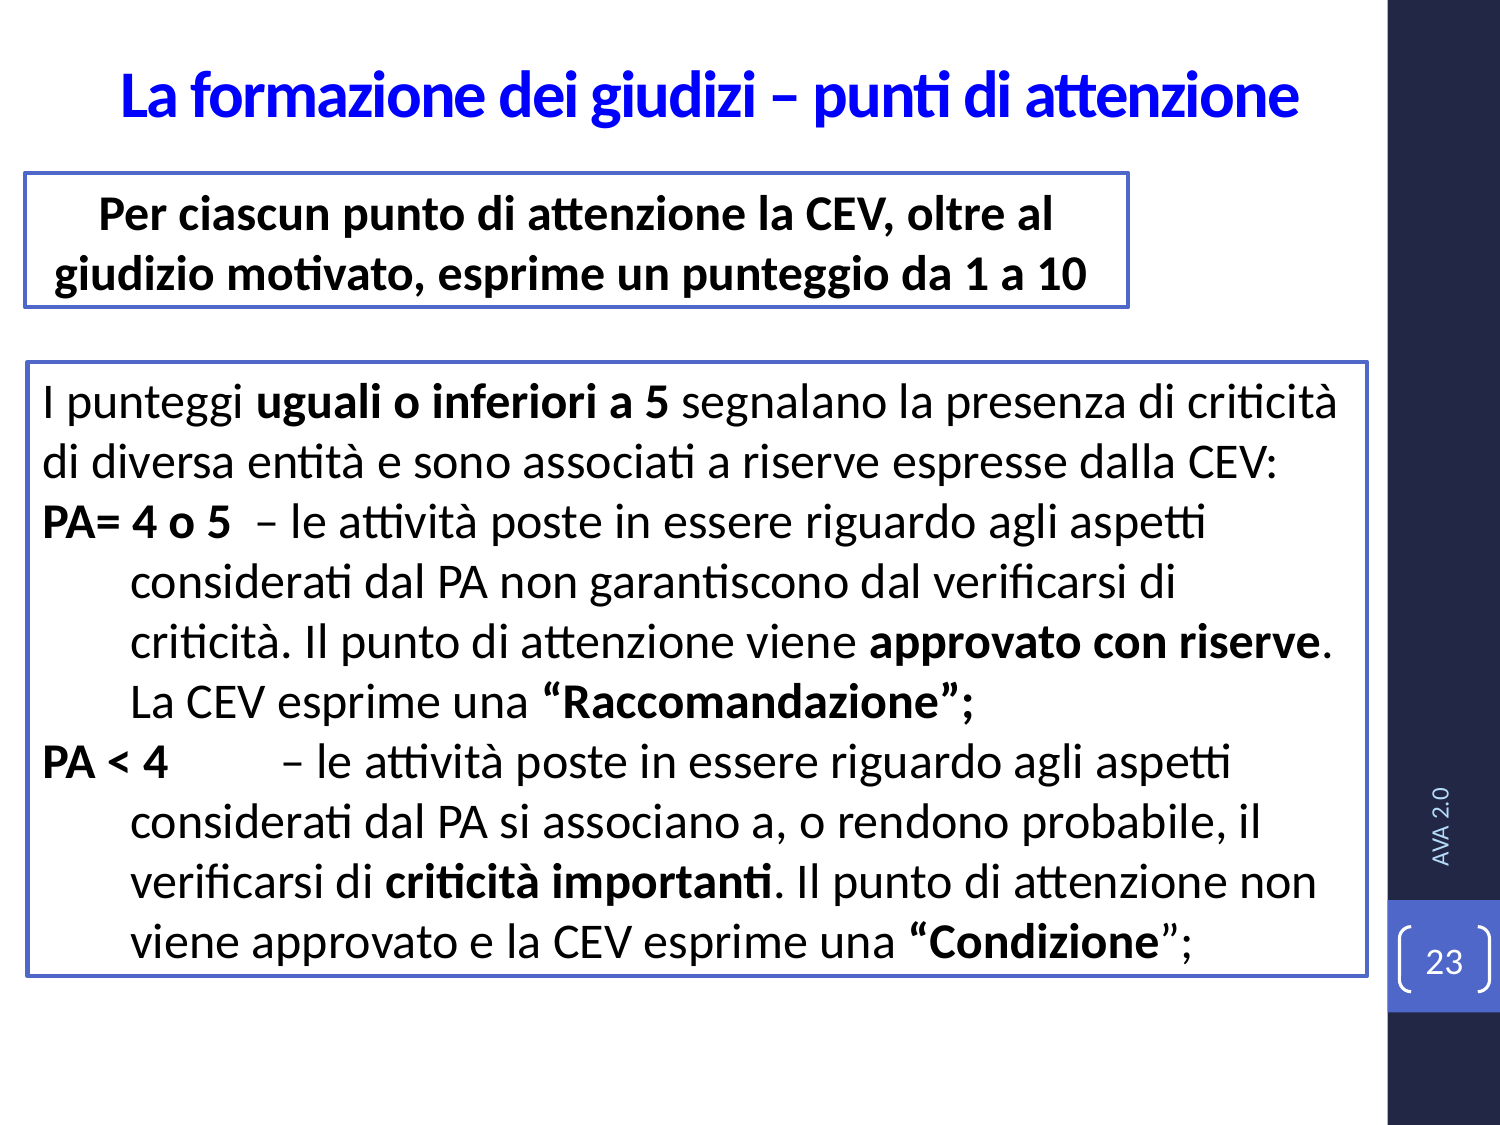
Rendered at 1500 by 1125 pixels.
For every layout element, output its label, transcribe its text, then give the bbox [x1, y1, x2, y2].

text_box I punteggi uguali o inferiori a 5 segnalano la presenza di criticità di diversa entità e sono associati a riserve espresse dalla CEV: PA= 4 o 5 – le attività poste in essere riguardo agli aspetti considerati dal PA non garantiscono dal verificarsi di criticità. Il punto di attenzione viene approvato con riserve. La CEV esprime una “Raccomandazione”; PA < 4 – le attività poste in essere riguardo agli aspetti considerati dal PA si associano a, o rendono probabile, il verificarsi di criticità importanti. Il punto di attenzione non viene approvato e la CEV esprime una “Condizione”; [25, 360, 1369, 978]
slide_number 23 [1397, 925, 1492, 994]
text_box La formazione dei giudizi – punti di attenzione [72, 49, 1348, 133]
footer AVA 2.0 [1408, 361, 1469, 882]
text_box Per ciascun punto di attenzione la CEV, oltre al giudizio motivato, esprime un punteggio da 1 a 10 [23, 171, 1130, 309]
